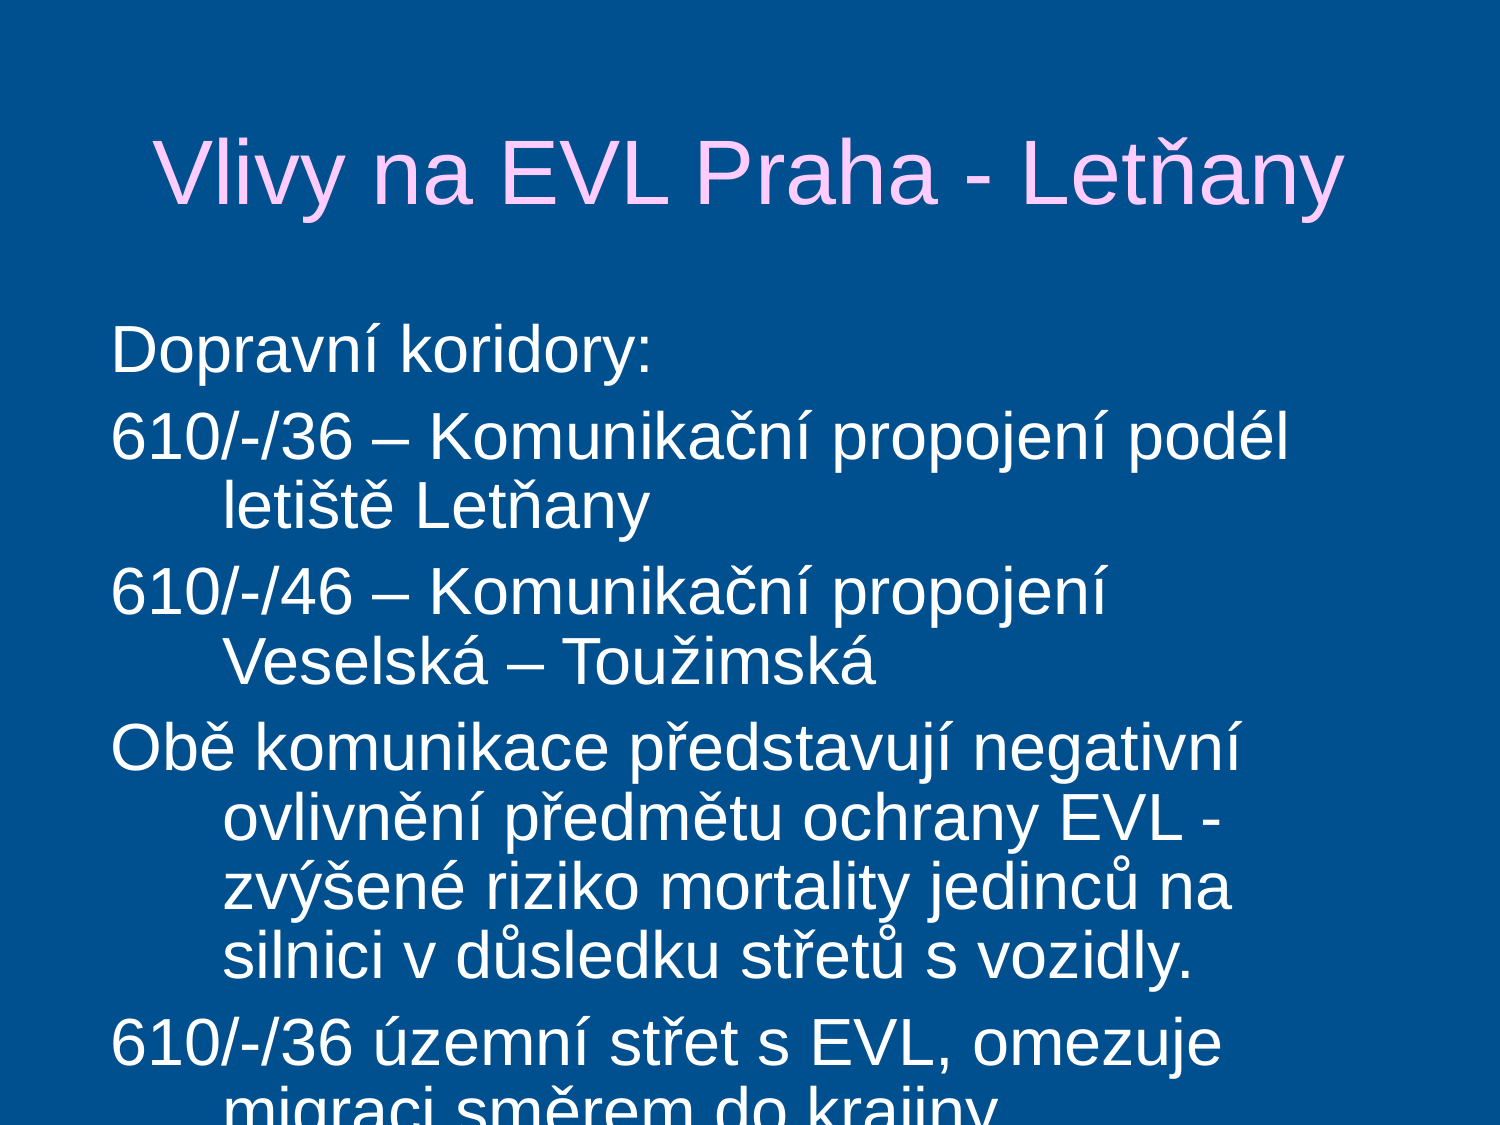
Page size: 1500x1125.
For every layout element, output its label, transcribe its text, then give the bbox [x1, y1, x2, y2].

title Vlivy na EVL Praha - Letňany [110, 80, 1391, 271]
list Dopravní koridory: 610/-/36 – Komunikační propojení podél letiště Letňany 610/-/46 – Komunikační propojení Veselská – Toužimská Obě komunikace představují negativní ovlivnění předmětu ochrany EVL - zvýšené riziko mortality jedinců na silnici v důsledku střetů s vozidly. 610/-/36 územní střet s EVL, omezuje migraci směrem do krajiny. Vliv je hodnocen jako mírně negativní, vzhledem k tomu, že obě komunikace jsou součástí platného územního plánu a jsou možná technická opatření zamezující vlivům. V těsné blízkosti EVL je navržen koridor pro konvenční železniční trať Praha – Liberec (630/-/11/R). Vzhledem k tomu, že MPP počítá s vedením trati v tunelu, je možné konstatovat, že významný negativní vliv lze vyloučit. [110, 312, 1391, 1011]
